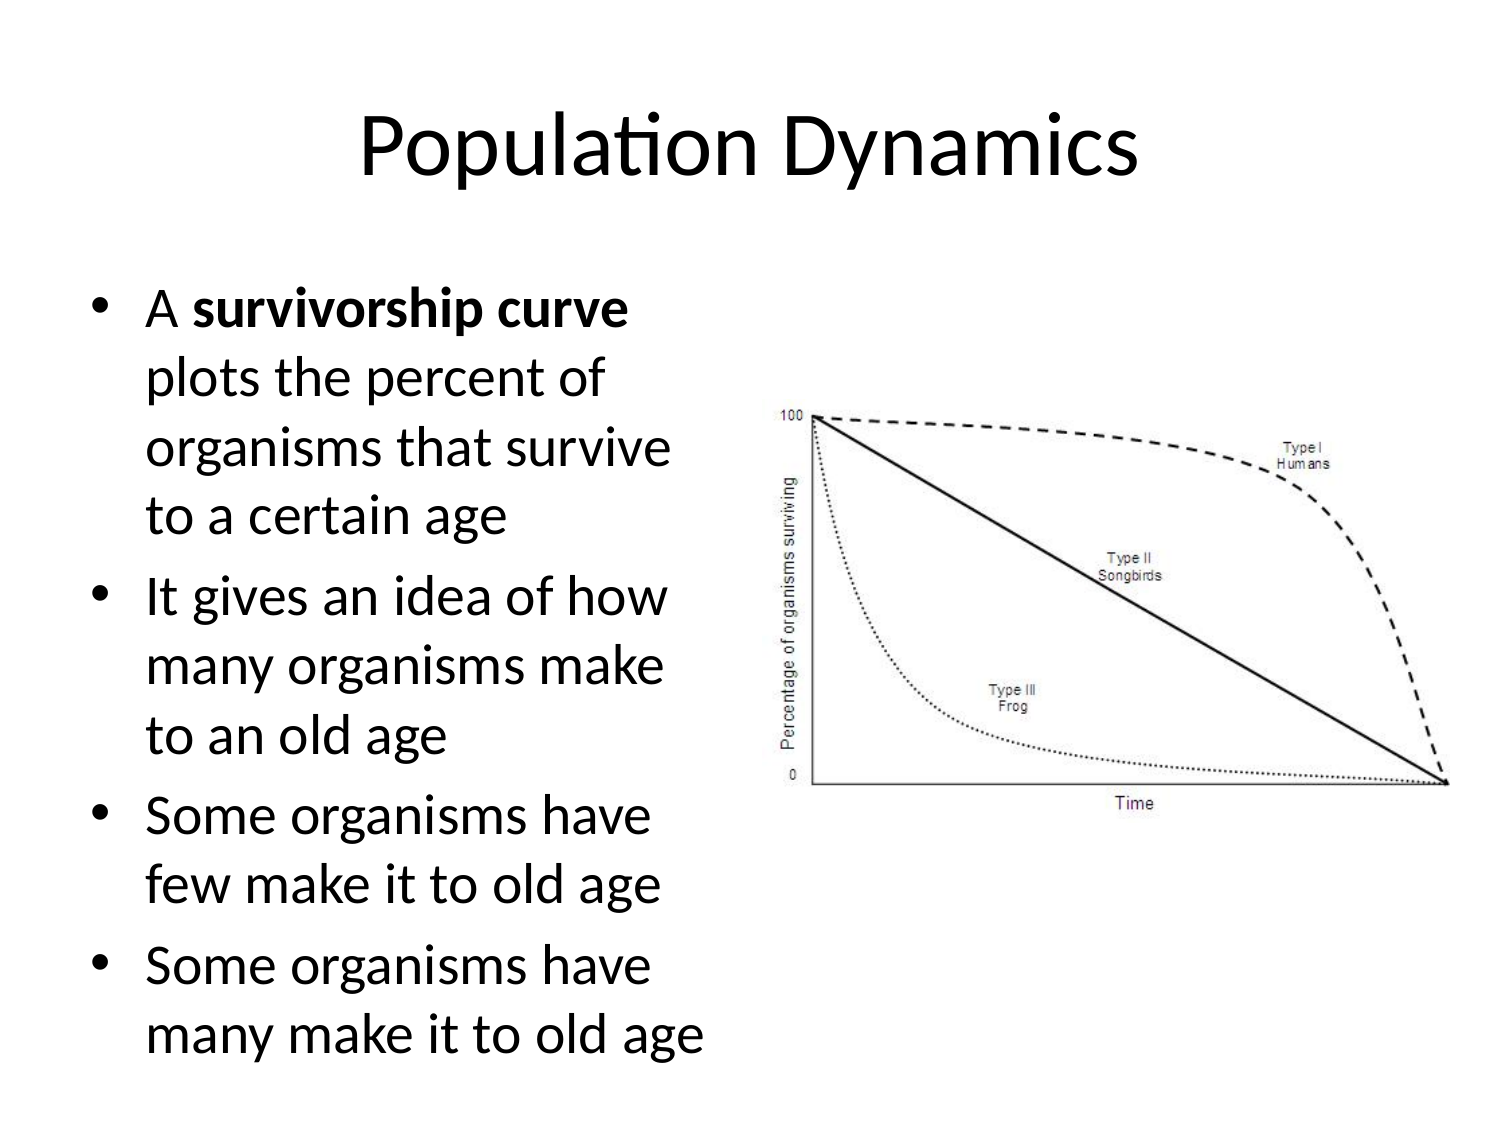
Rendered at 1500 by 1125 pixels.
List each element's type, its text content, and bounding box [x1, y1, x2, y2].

title Population Dynamics [75, 45, 1425, 233]
list A survivorship curve plots the percent of organisms that survive to a certain age It gives an idea of how many organisms make to an old age Some organisms have few make it to old age Some organisms have many make it to old age [75, 262, 738, 1075]
picture [762, 399, 1451, 824]
